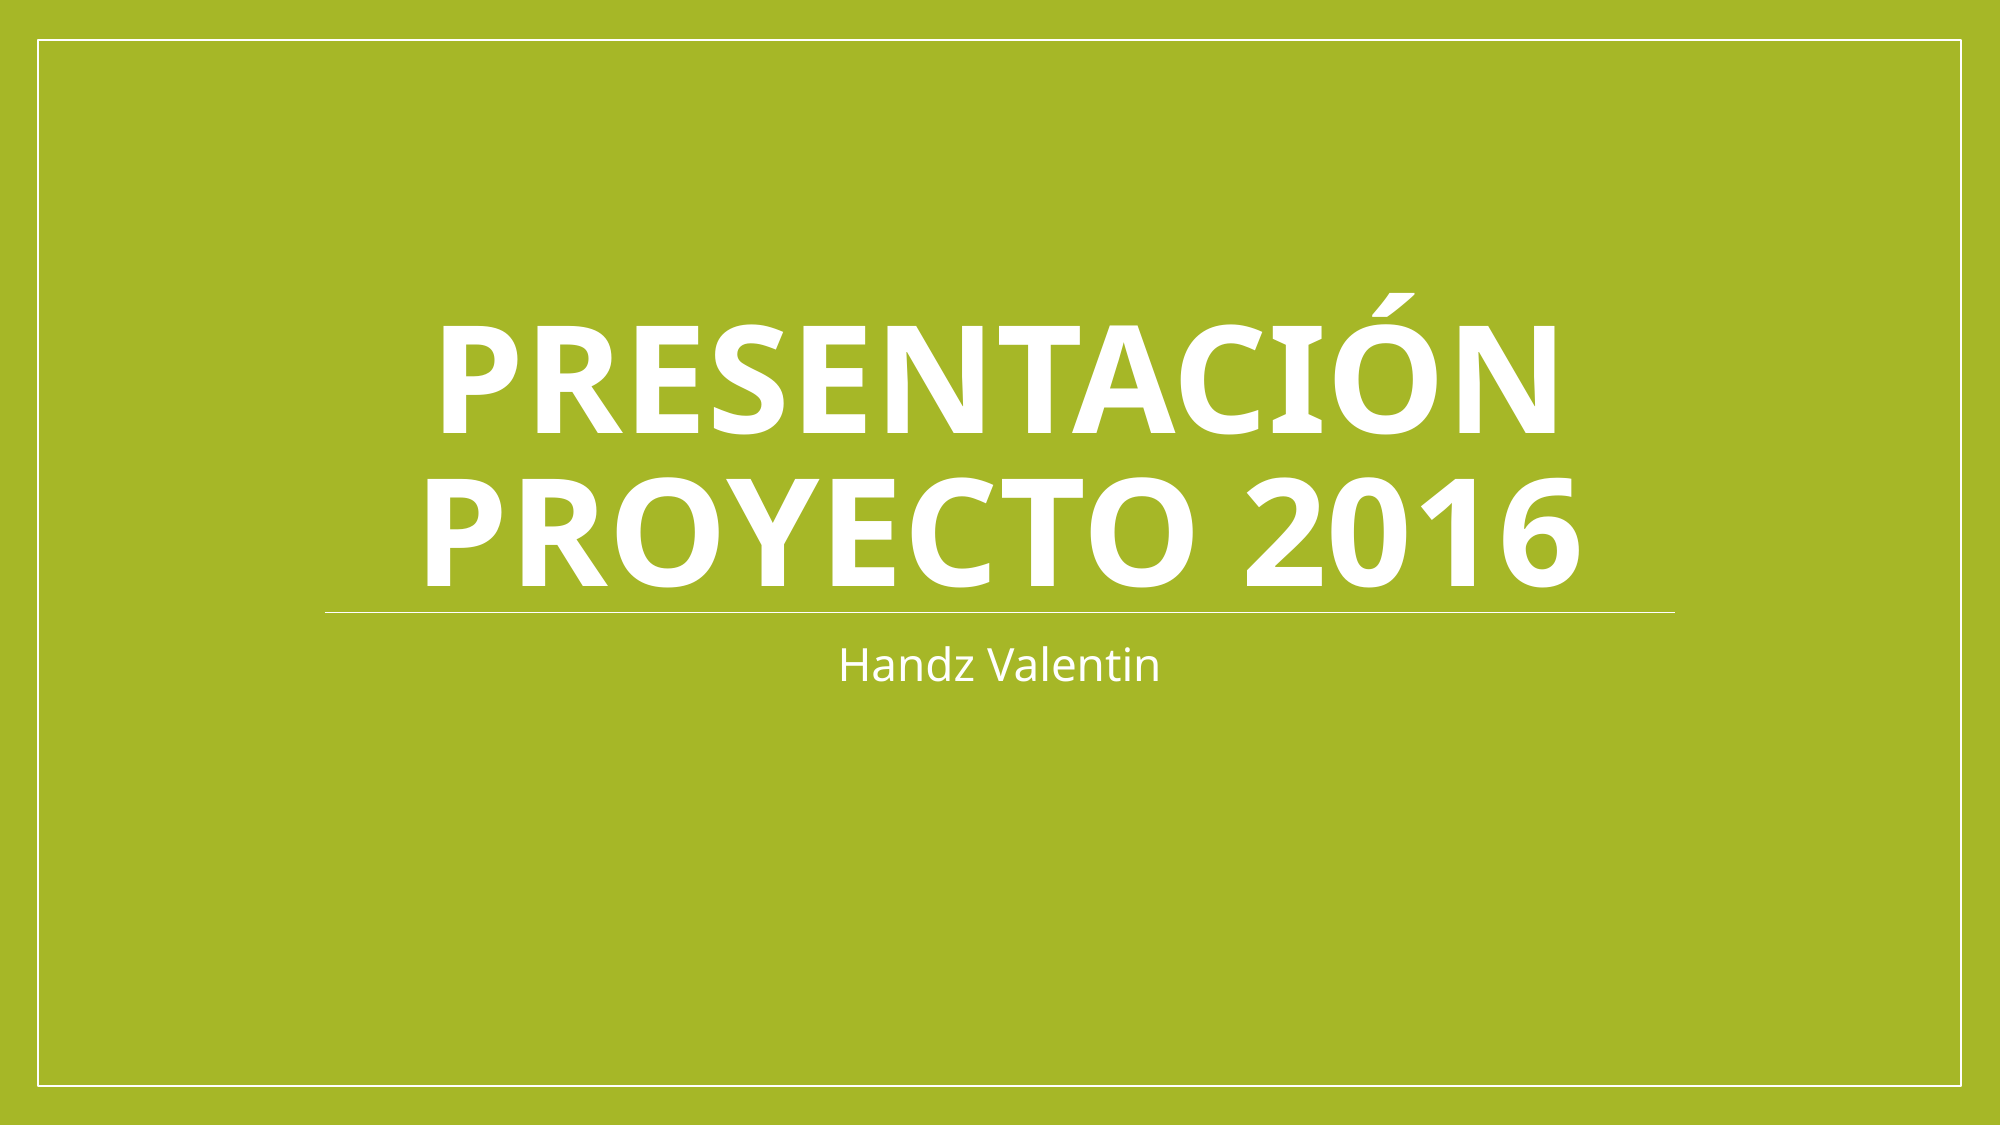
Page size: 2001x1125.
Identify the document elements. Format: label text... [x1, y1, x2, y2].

title Presentación proyecto 2016 [182, 144, 1818, 625]
subtitle Handz Valentin [280, 634, 1719, 863]
